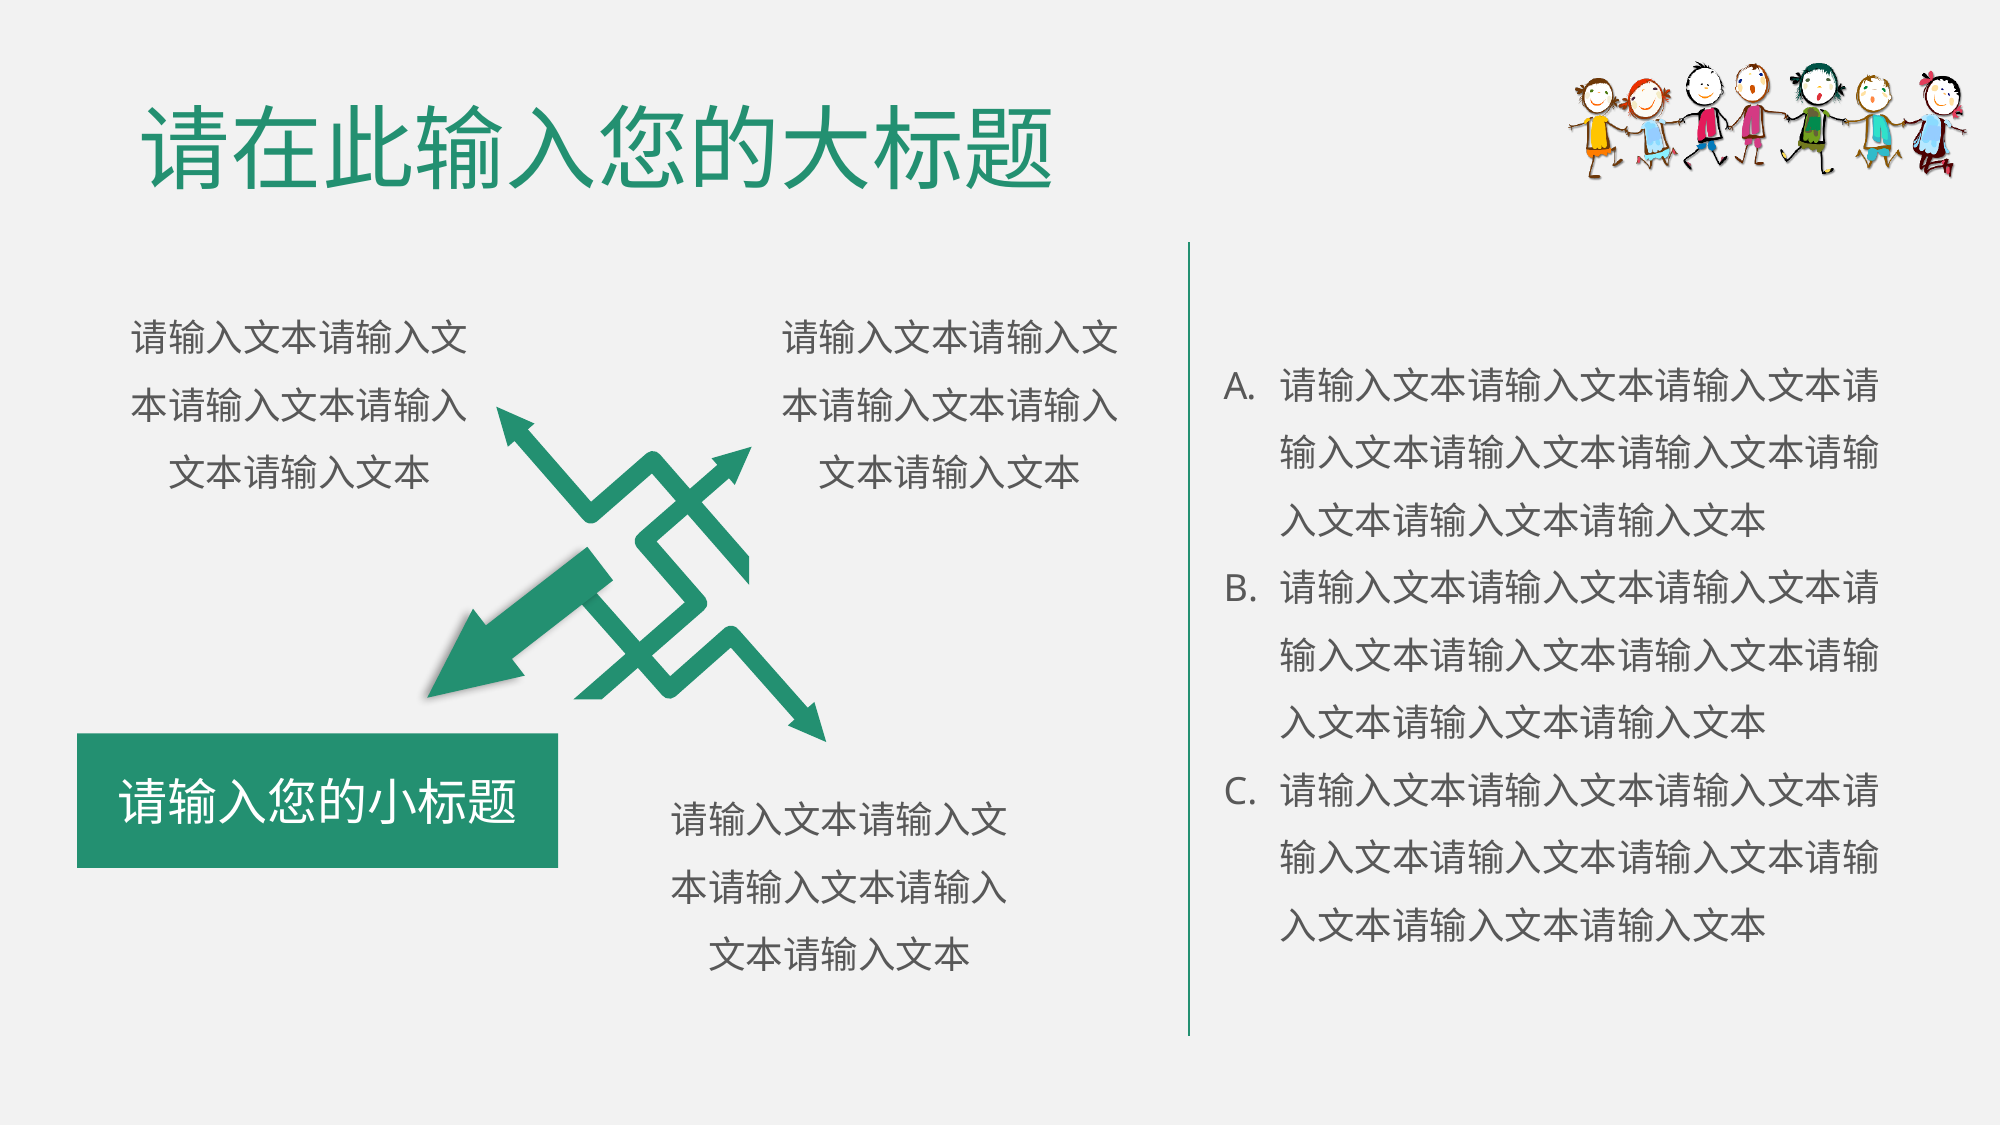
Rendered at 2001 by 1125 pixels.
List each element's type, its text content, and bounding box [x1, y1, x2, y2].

text_box [634, 501, 708, 655]
text_box 请输入文本请输入文本请输入文本请输入文本请输入文本 [112, 272, 487, 513]
text_box [573, 654, 638, 700]
text_box 请输入文本请输入文本请输入文本请输入文本请输入文本 [762, 272, 1138, 513]
picture [1876, 61, 1969, 181]
text_box [496, 406, 750, 585]
text_box 请输入您的小标题 [76, 732, 559, 869]
text_box [425, 545, 615, 700]
text_box [586, 598, 827, 743]
text_box [690, 446, 752, 502]
text_box 请输入文本请输入文本请输入文本请输入文本请输入文本请输入文本请输入文本请输入文本请输入文本 请输入文本请输入文本请输入文本请输入文本请输入文本请输入文本请输入文本请输入文本请输入文本 请输入文本请输入文本请输入文本请输入文本请输入文本请输入文本请输入文本请输入文本请输入文本 [1208, 227, 1896, 1059]
text_box 请输入文本请输入文本请输入文本请输入文本请输入文本 [652, 754, 1027, 995]
title 请在此输入您的大标题 [123, 26, 1876, 210]
